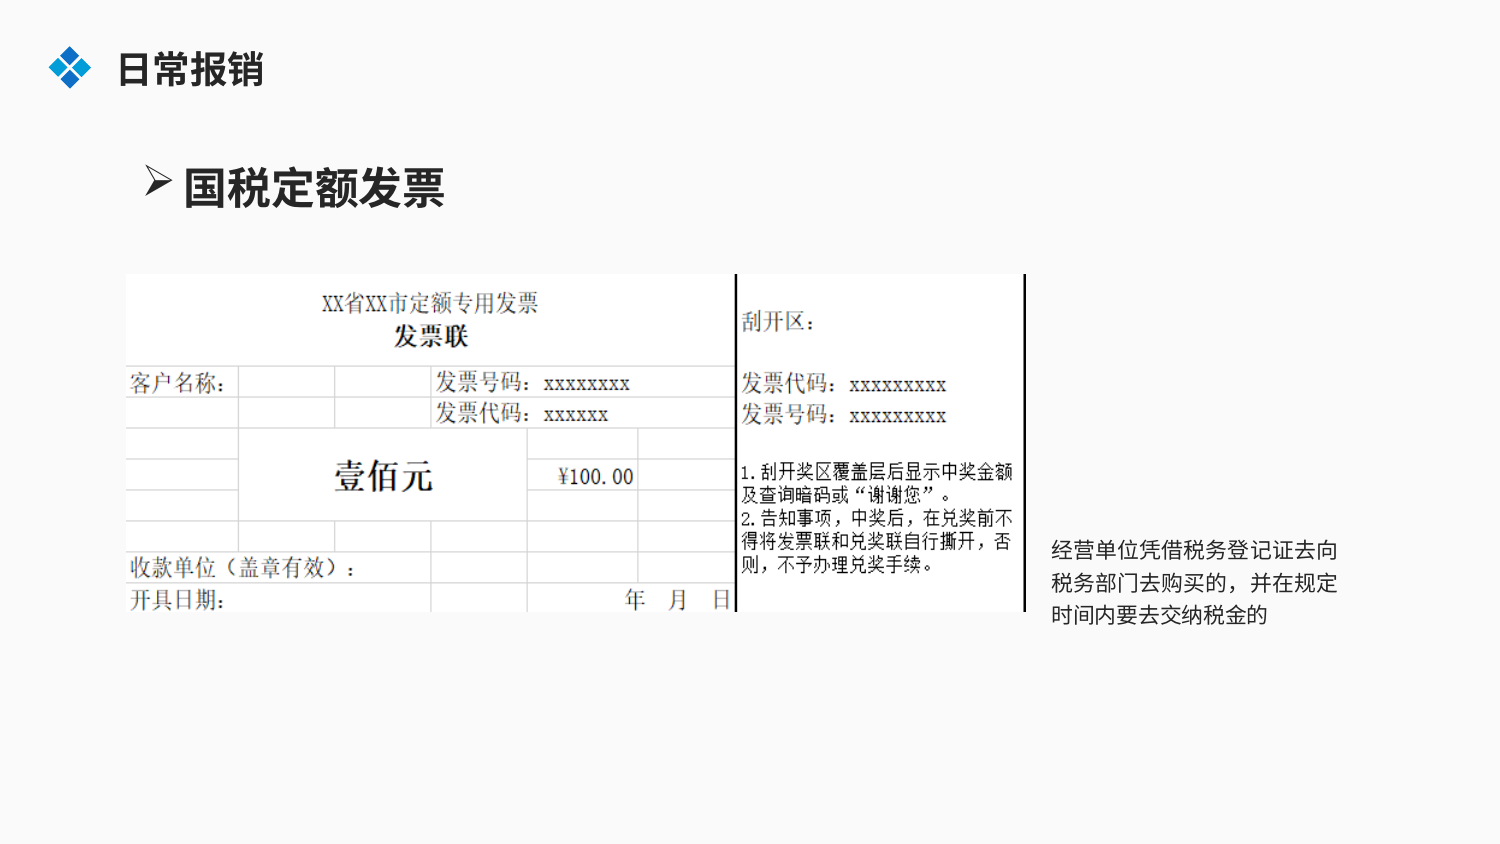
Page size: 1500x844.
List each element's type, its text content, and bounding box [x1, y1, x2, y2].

text_box 经营单位凭借税务登记证去向税务部门去购买的，并在规定时间内要去交纳税金的 [1036, 522, 1353, 636]
text_box 国税定额发票 [126, 152, 645, 221]
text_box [55, 52, 85, 83]
picture [126, 274, 1026, 613]
text_box 日常报销 [100, 38, 735, 99]
